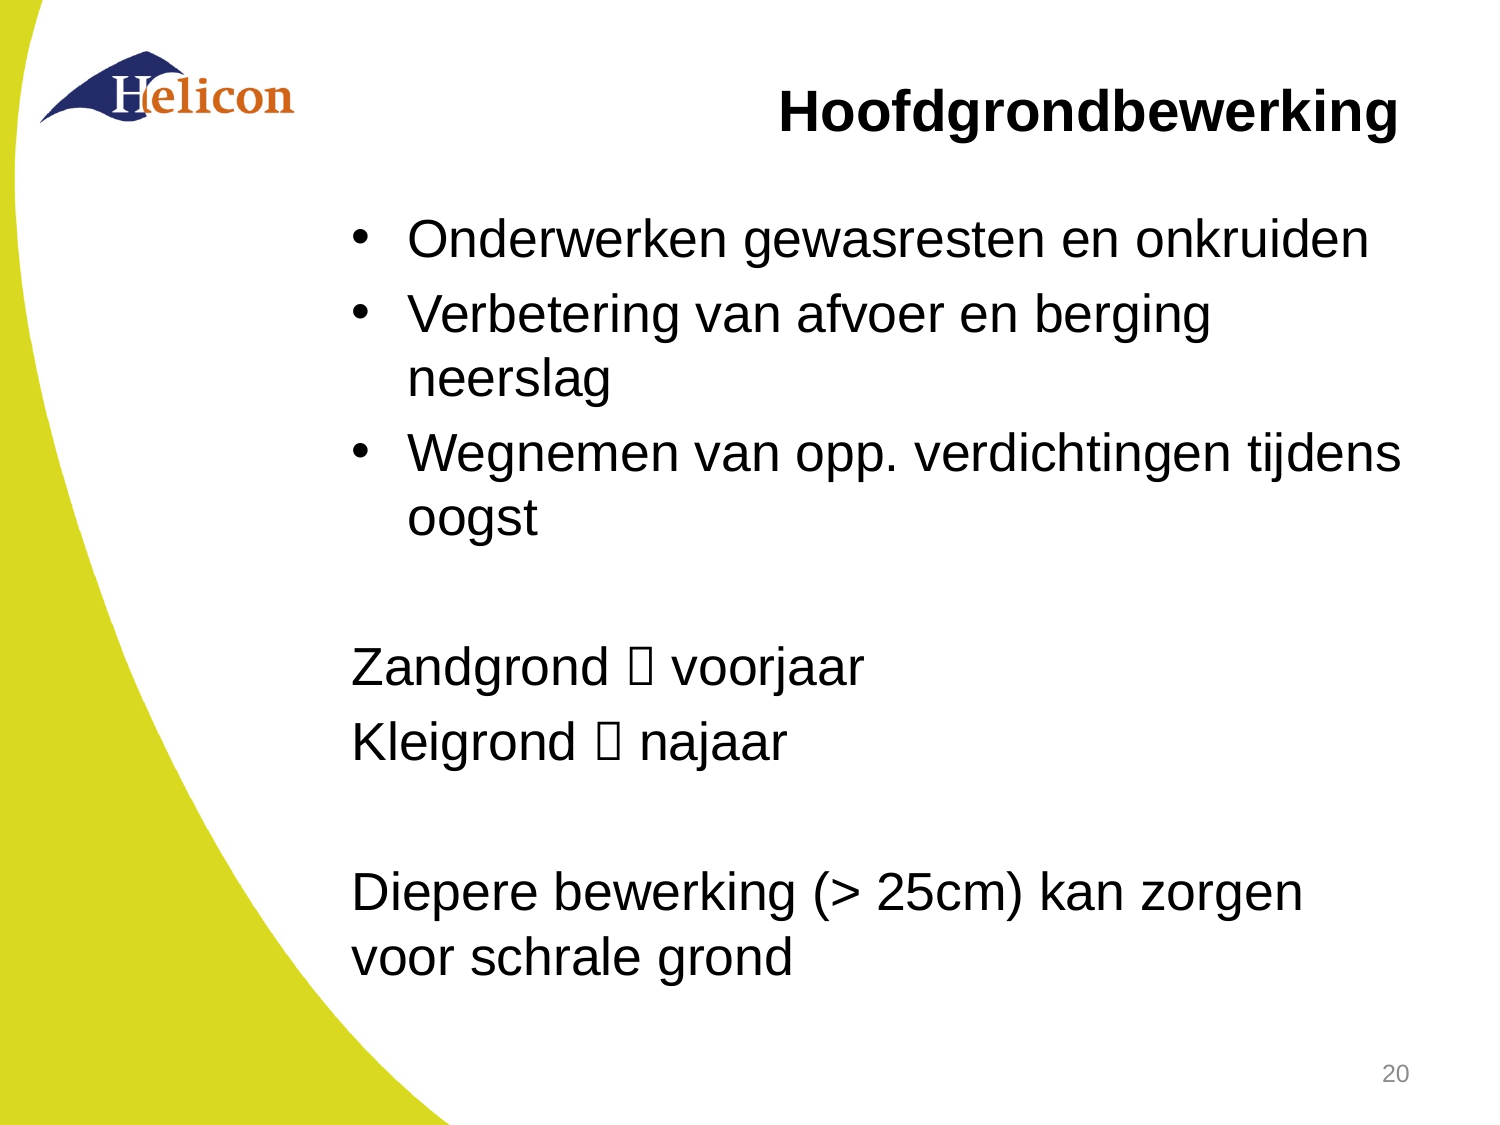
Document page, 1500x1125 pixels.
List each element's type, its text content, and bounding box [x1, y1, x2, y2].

picture [0, 0, 1500, 1125]
title Hoofdgrondbewerking [324, 54, 1415, 161]
slide_number 20 [1074, 1042, 1425, 1103]
list Onderwerken gewasresten en onkruiden Verbetering van afvoer en berging neerslag Wegnemen van opp. verdichtingen tijdens oogst Zandgrond  voorjaar Kleigrond  najaar Diepere bewerking (> 25cm) kan zorgen voor schrale grond [336, 196, 1425, 1005]
